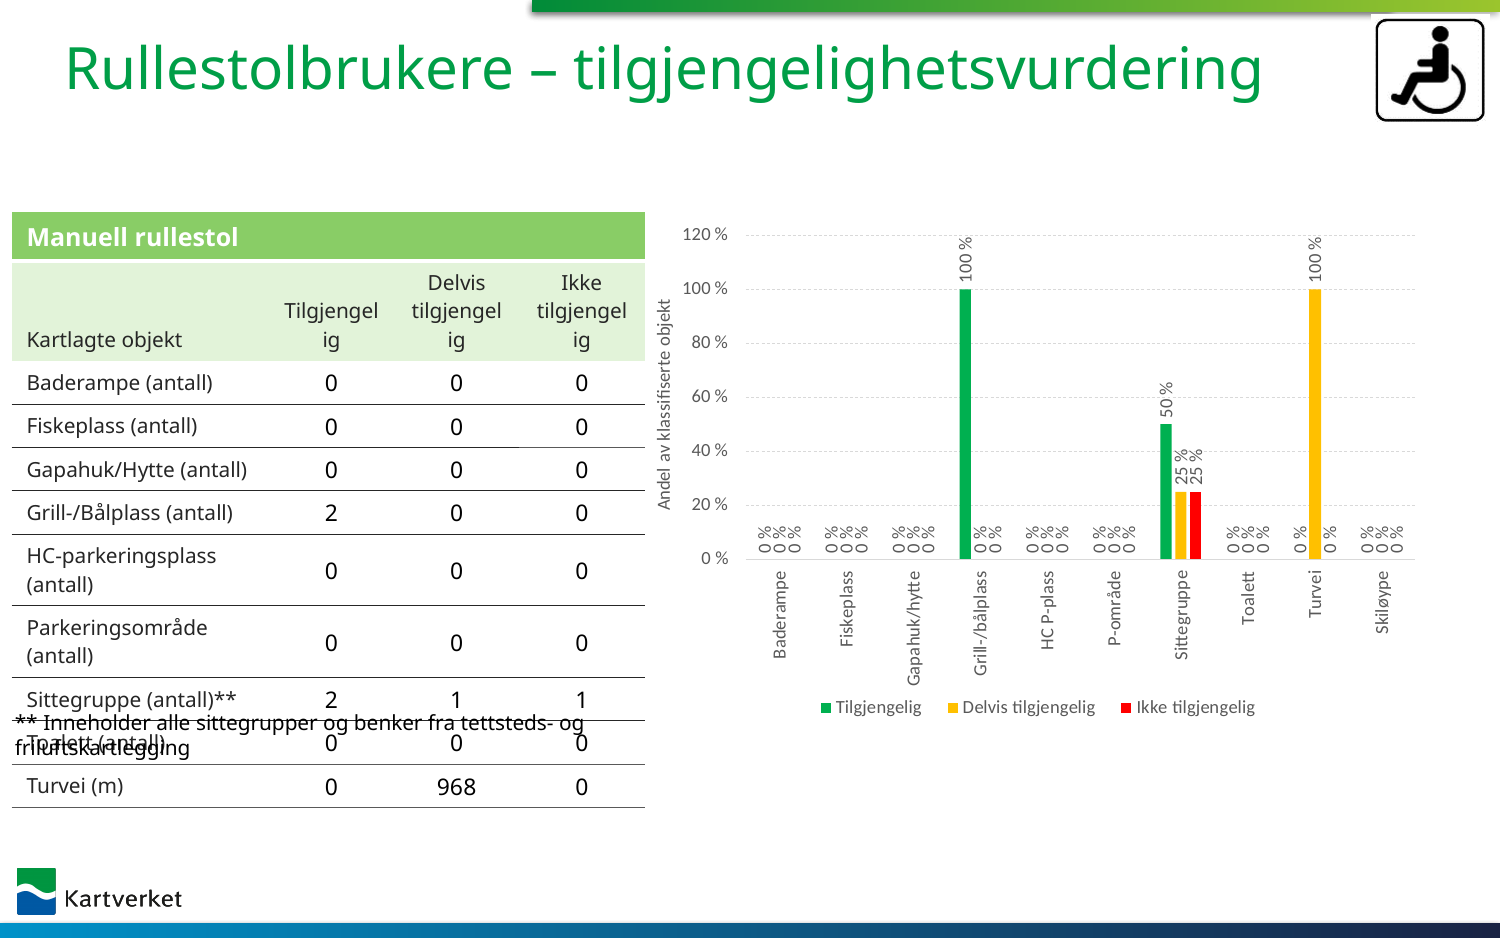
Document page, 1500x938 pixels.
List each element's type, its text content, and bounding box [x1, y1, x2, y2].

table_cell 1 [519, 678, 638, 702]
table_cell Sittegruppe (antall)** [12, 678, 269, 702]
table_cell 2 [269, 678, 394, 702]
table_cell Kartlagte objekt [12, 263, 269, 361]
table_cell 0 [269, 361, 394, 404]
table_cell Ikke tilgjengelig [519, 263, 638, 361]
table_header Manuell rullestol [12, 212, 645, 259]
table_cell 0 [519, 361, 638, 404]
table_cell 0 [394, 361, 519, 404]
table_cell Gapahuk/Hytte (antall) [12, 448, 269, 490]
table_cell 0 [519, 535, 638, 605]
picture [643, 218, 1426, 728]
text_box ** Inneholder alle sittegrupper og benker fra tettsteds- og friluftskartlegging [0, 702, 745, 768]
picture [1371, 13, 1491, 127]
table_cell 0 [394, 491, 519, 534]
table_cell Delvis tilgjengelig [394, 263, 519, 361]
table_cell 0 [394, 535, 519, 605]
table_cell Fiskeplass (antall) [12, 405, 269, 447]
table_cell Turvei (m) [12, 768, 269, 807]
table_cell 0 [269, 405, 394, 447]
table_cell Grill-/Bålplass (antall) [12, 491, 269, 534]
table_cell 2 [269, 491, 394, 534]
table_cell Baderampe (antall) [12, 361, 269, 404]
table_cell 0 [269, 768, 394, 807]
table_cell HC-parkeringsplass (antall) [12, 535, 269, 605]
table_cell 0 [519, 491, 638, 534]
table_cell 0 [519, 405, 638, 447]
table_cell 1 [394, 678, 519, 702]
table_cell 0 [519, 768, 645, 807]
table_cell 0 [269, 535, 394, 605]
table_cell 0 [269, 448, 394, 490]
text_box Rullestolbrukere – tilgjengelighetsvurdering [49, 12, 1372, 109]
table_cell 0 [394, 606, 519, 677]
table_cell Parkeringsområde (antall) [12, 606, 269, 677]
table_cell 0 [519, 448, 638, 490]
table_cell Tilgjengelig [269, 263, 394, 361]
table_cell 0 [519, 606, 638, 677]
table_cell 0 [394, 448, 519, 490]
table_cell 0 [269, 606, 394, 677]
table_cell 968 [394, 768, 519, 807]
table_cell 0 [394, 405, 519, 447]
